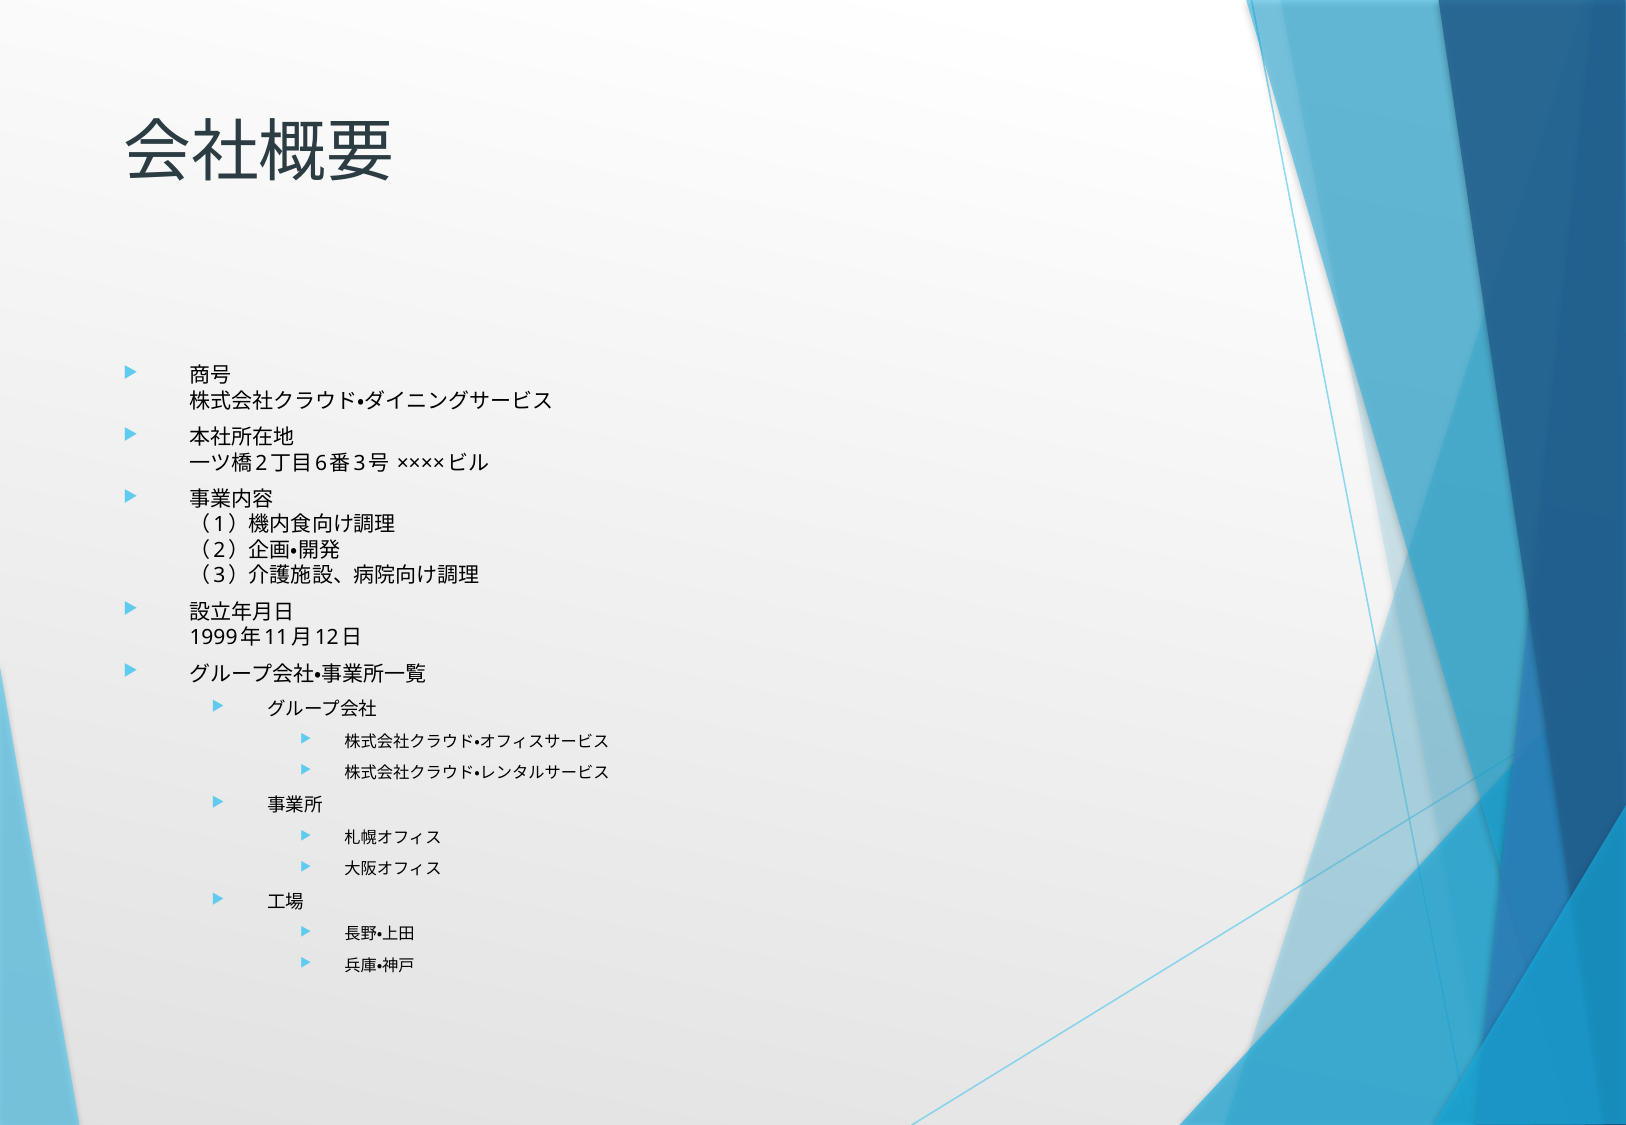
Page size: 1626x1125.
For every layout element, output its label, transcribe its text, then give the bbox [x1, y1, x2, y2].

list 商号 株式会社クラウド・ダイニングサービス 本社所在地 一ツ橋2丁目6番3号 ××××ビル 事業内容 （1）機内食向け調理 （2）企画・開発 （3）介護施設、病院向け調理 設立年月日 1999年11月12日 グループ会社・事業所一覧 グループ会社 株式会社クラウド・オフィスサービス 株式会社クラウド・レンタルサービス 事業所 札幌オフィス 大阪オフィス 工場 長野・上田 兵庫・神戸 [108, 354, 1237, 992]
title 会社概要 [108, 99, 1237, 317]
